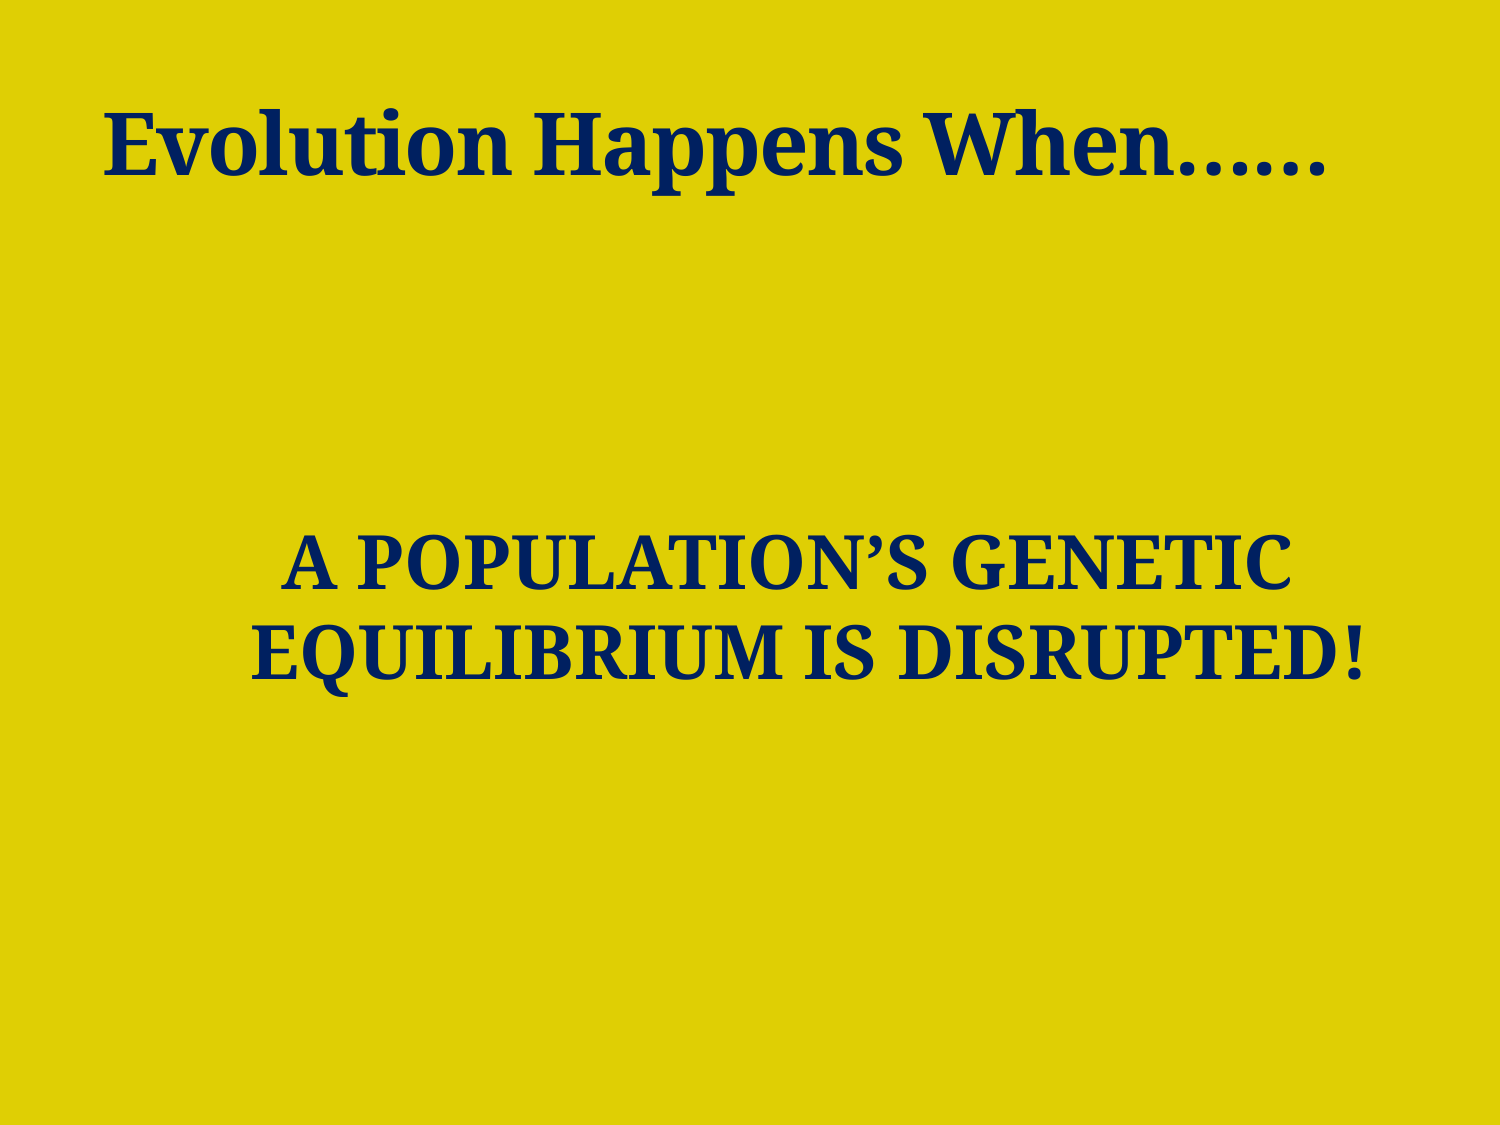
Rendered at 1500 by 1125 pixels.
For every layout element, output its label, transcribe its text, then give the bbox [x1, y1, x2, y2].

list A POPULATION’S GENETIC EQUILIBRIUM IS DISRUPTED! [75, 249, 1500, 1000]
title Evolution Happens When…… [87, 0, 1438, 200]
